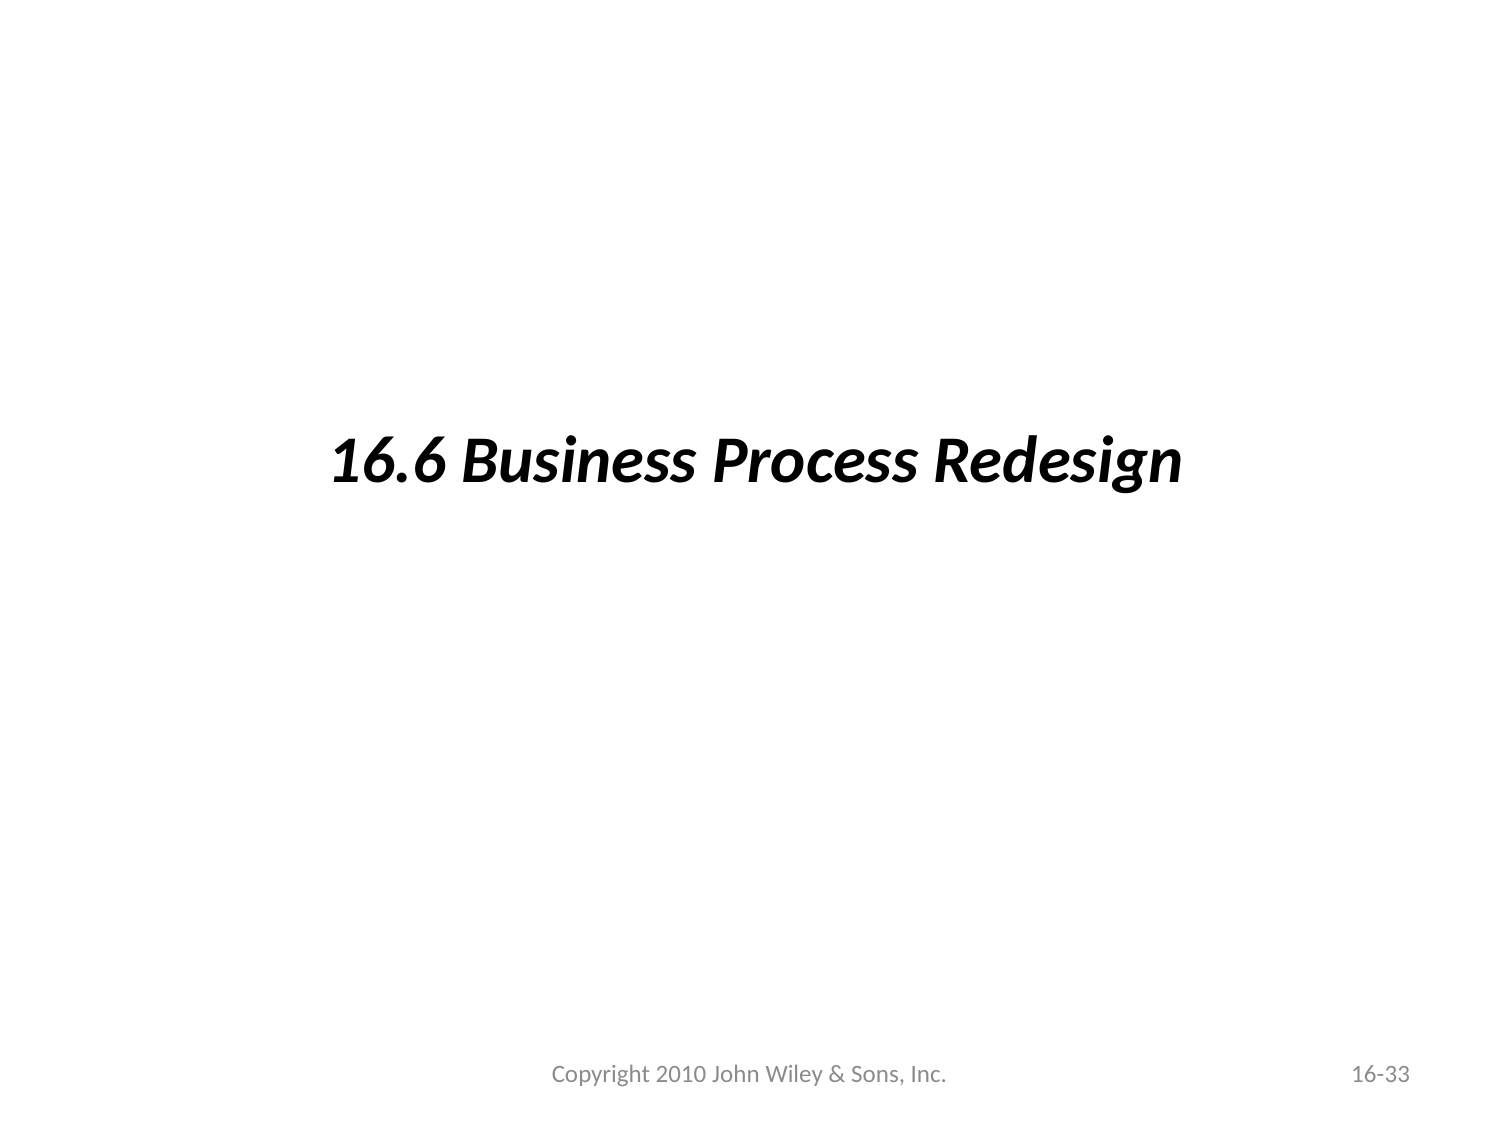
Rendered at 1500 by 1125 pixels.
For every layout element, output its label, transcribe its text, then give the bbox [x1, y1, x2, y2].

footer Copyright 2010 John Wiley & Sons, Inc. [512, 1042, 988, 1103]
slide_number 16-33 [1074, 1042, 1425, 1103]
text_box 16.6 Business Process Redesign [312, 408, 1338, 549]
